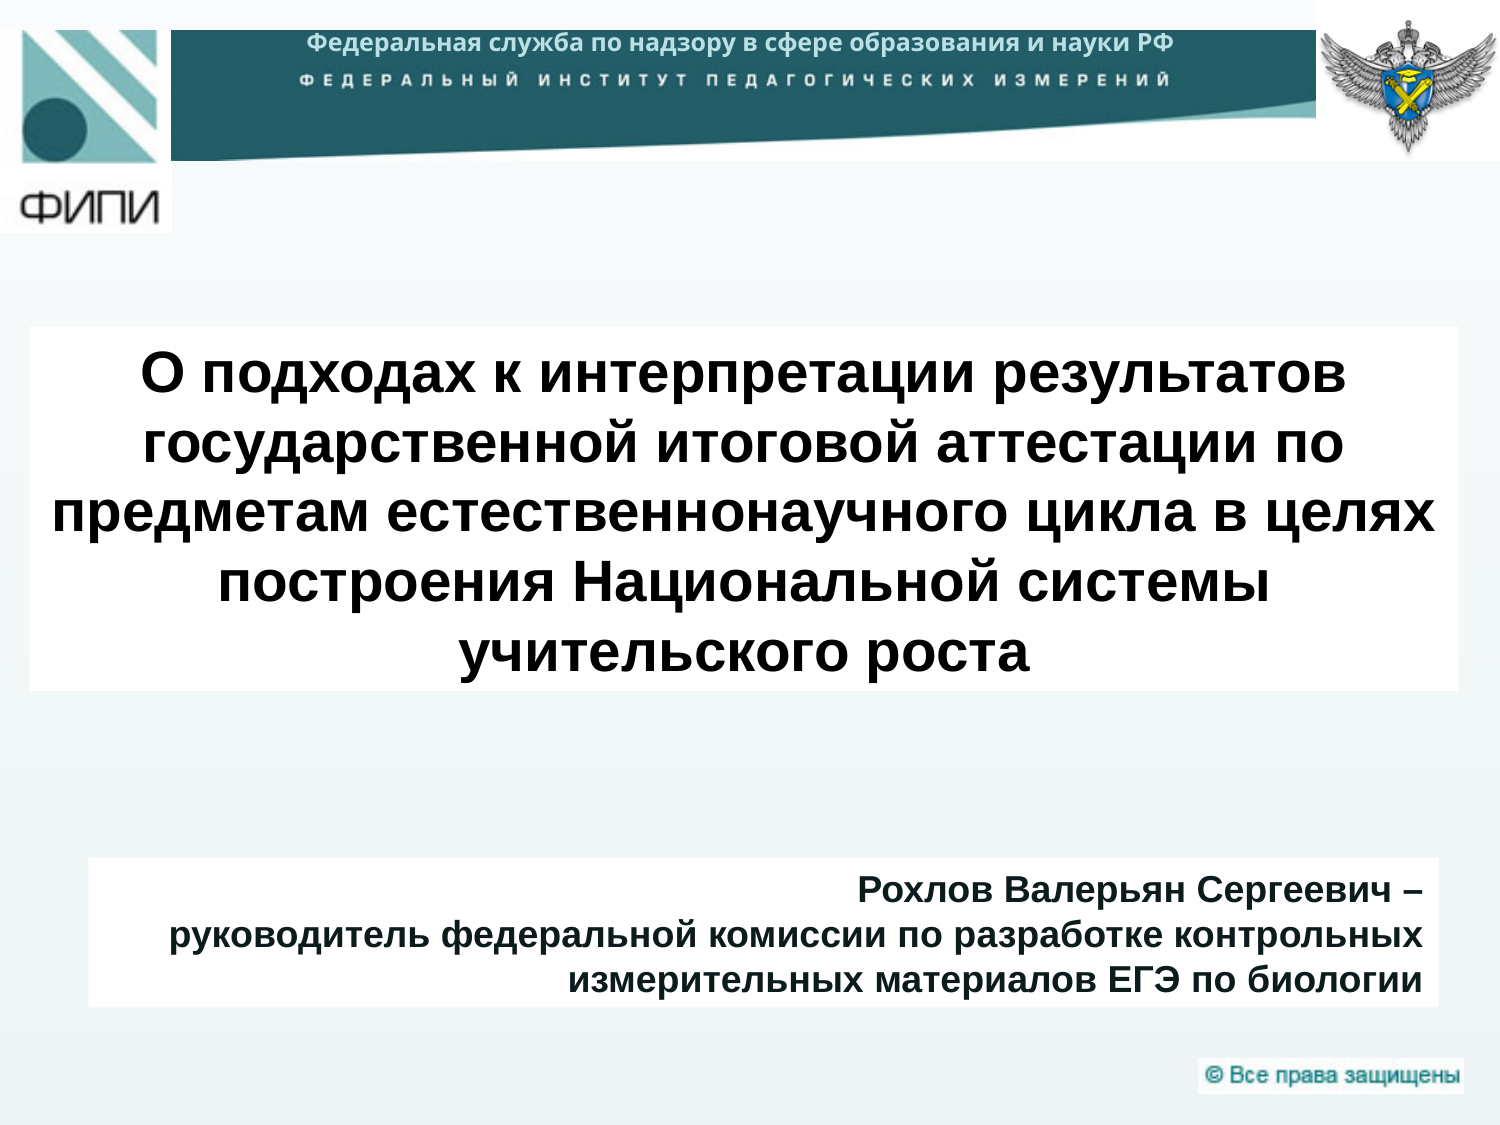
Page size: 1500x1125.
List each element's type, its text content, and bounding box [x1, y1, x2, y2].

text_box Федеральная служба по надзору в сфере образования и науки РФ [253, 18, 1235, 94]
text_box [99, 633, 1500, 694]
picture [1198, 1058, 1464, 1094]
text_box О подходах к интерпретации результатов государственной итоговой аттестации по предметам естественнонаучного цикла в целях построения Национальной системы учительского роста [29, 326, 1459, 691]
text_box Рохлов Валерьян Сергеевич – руководитель федеральной комиссии по разработке контрольных измерительных материалов ЕГЭ по биологии [88, 857, 1439, 1008]
text_box [0, 206, 1500, 267]
picture [0, 0, 1500, 206]
